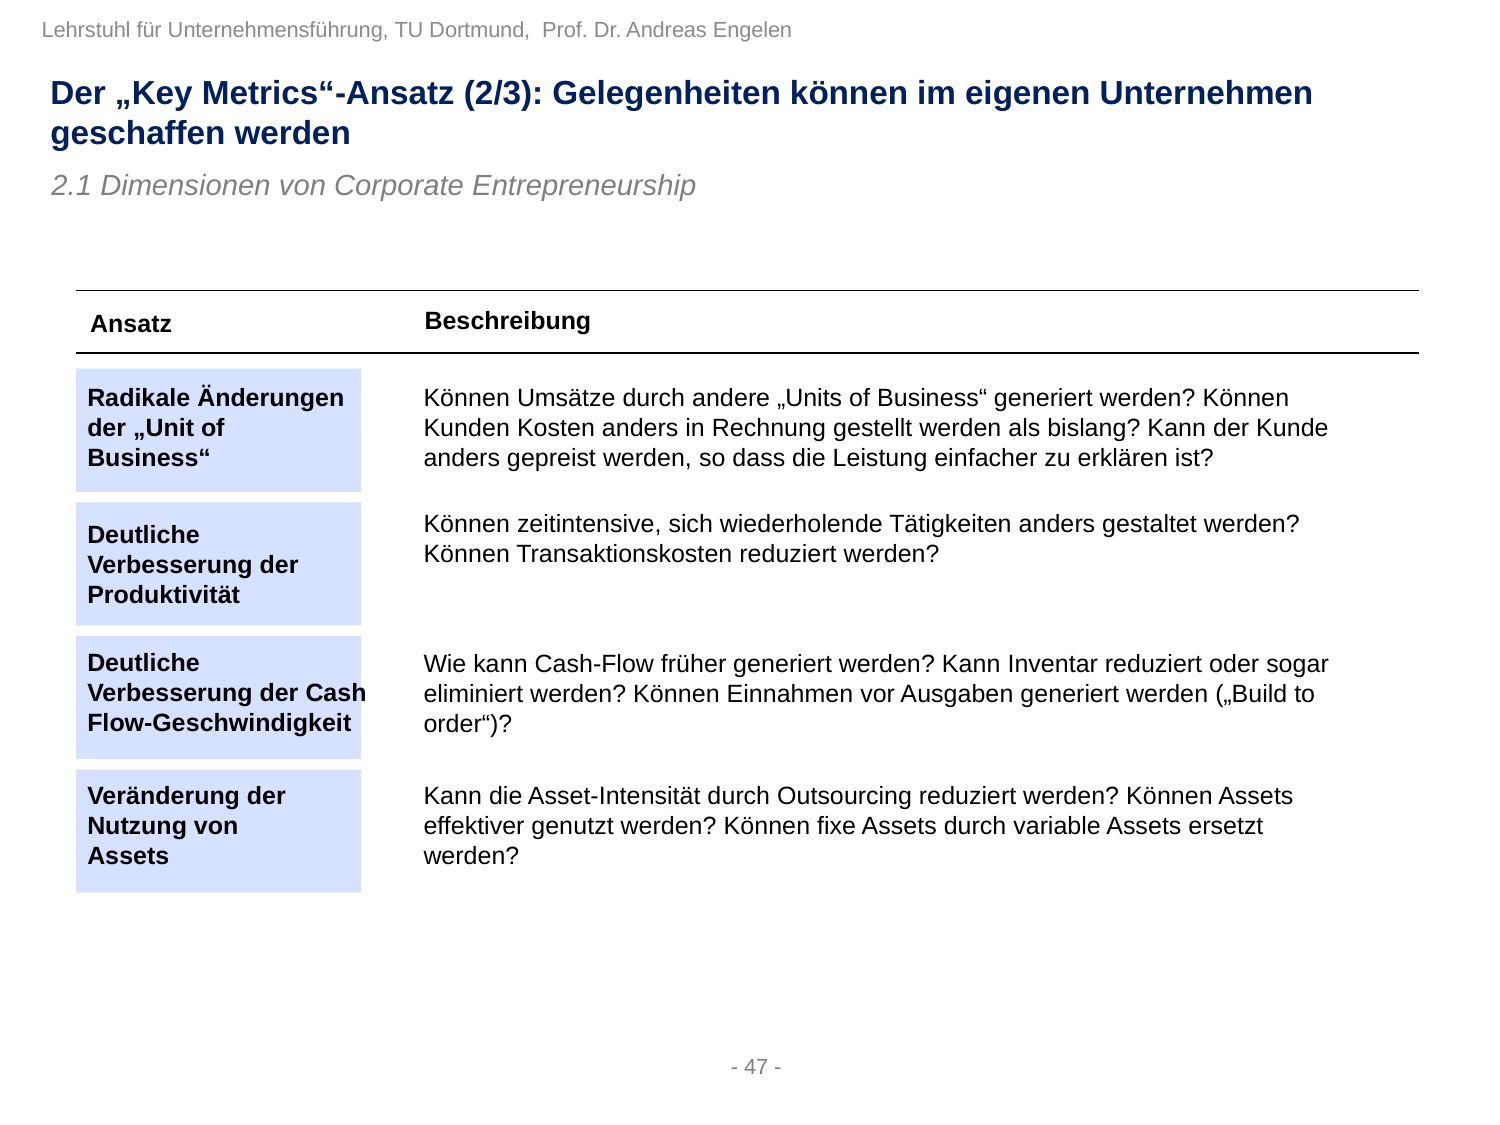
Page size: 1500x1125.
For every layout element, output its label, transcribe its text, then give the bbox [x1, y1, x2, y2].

text_box Ansatz [75, 299, 188, 345]
text_box Veränderung der Nutzung von Assets [72, 772, 311, 878]
text_box [76, 769, 362, 893]
text_box - 47 - [599, 1045, 913, 1087]
text_box Können Umsätze durch andere „Units of Business“ generiert werden? Können Kunden Kosten anders in Rechnung gestellt werden als bislang? Kann der Kunde anders gepreist werden, so dass die Leistung einfacher zu erklären ist? [408, 373, 1355, 479]
text_box [76, 502, 362, 626]
text_box Kann die Asset-Intensität durch Outsourcing reduziert werden? Können Assets effektiver genutzt werden? Können fixe Assets durch variable Assets ersetzt werden? [408, 772, 1355, 878]
text_box [76, 479, 362, 492]
text_box [76, 744, 362, 760]
text_box Deutliche Verbesserung der Cash Flow-Geschwindigkeit [72, 638, 385, 744]
text_box Können zeitintensive, sich wiederholende Tätigkeiten anders gestaltet werden? Können Transaktionskosten reduziert werden? [408, 499, 1355, 575]
text_box Der „Key Metrics“-Ansatz (2/3): Gelegenheiten können im eigenen Unternehmen geschaffen werden [35, 63, 1433, 159]
text_box Wie kann Cash-Flow früher generiert werden? Kann Inventar reduziert oder sogar eliminiert werden? Können Einnahmen vor Ausgaben generiert werden („Build to order“)? [408, 640, 1355, 746]
text_box Beschreibung [409, 299, 607, 342]
text_box Radikale Änderungen der „Unit of Business“ [72, 373, 367, 479]
text_box Deutliche Verbesserung der Produktivität [72, 511, 336, 616]
text_box [76, 368, 362, 373]
text_box 2.1 Dimensionen von Corporate Entrepreneurship [36, 159, 713, 209]
